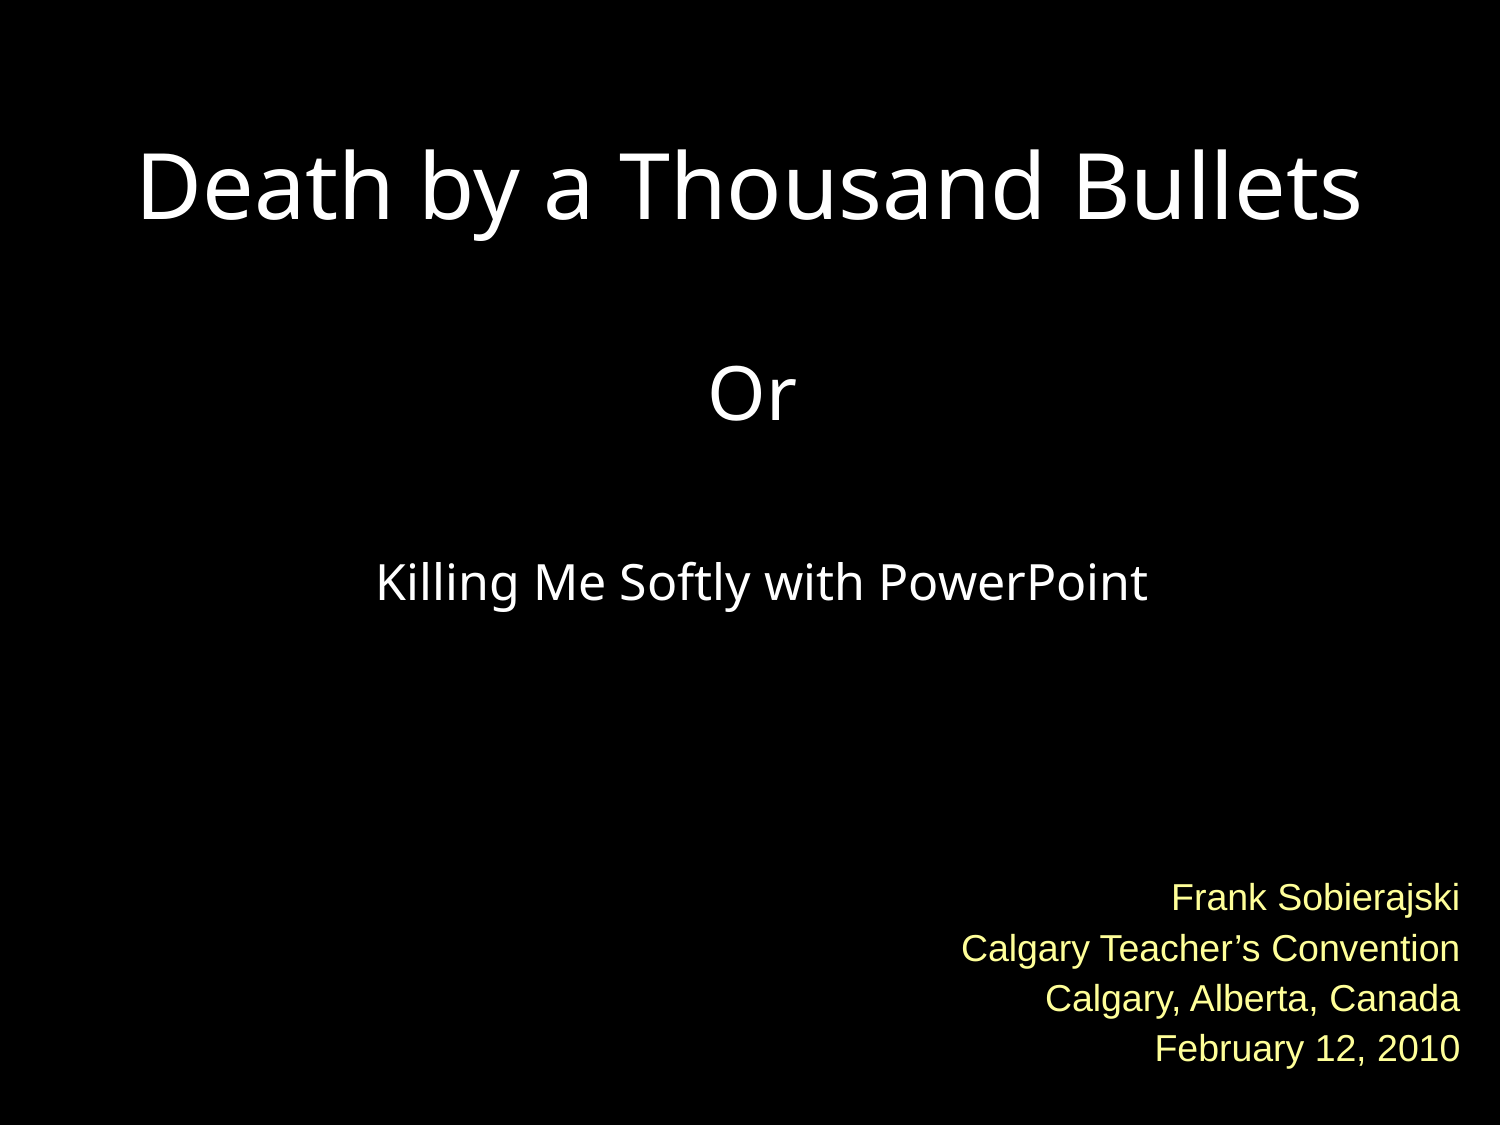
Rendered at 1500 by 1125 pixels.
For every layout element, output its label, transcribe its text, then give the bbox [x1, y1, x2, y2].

text_box Frank Sobierajski Calgary Teacher’s Convention Calgary, Alberta, Canada February 12, 2010 [937, 878, 1475, 1076]
title Death by a Thousand Bullets [112, 62, 1388, 304]
subtitle Or Killing Me Softly with PowerPoint [124, 337, 1401, 626]
